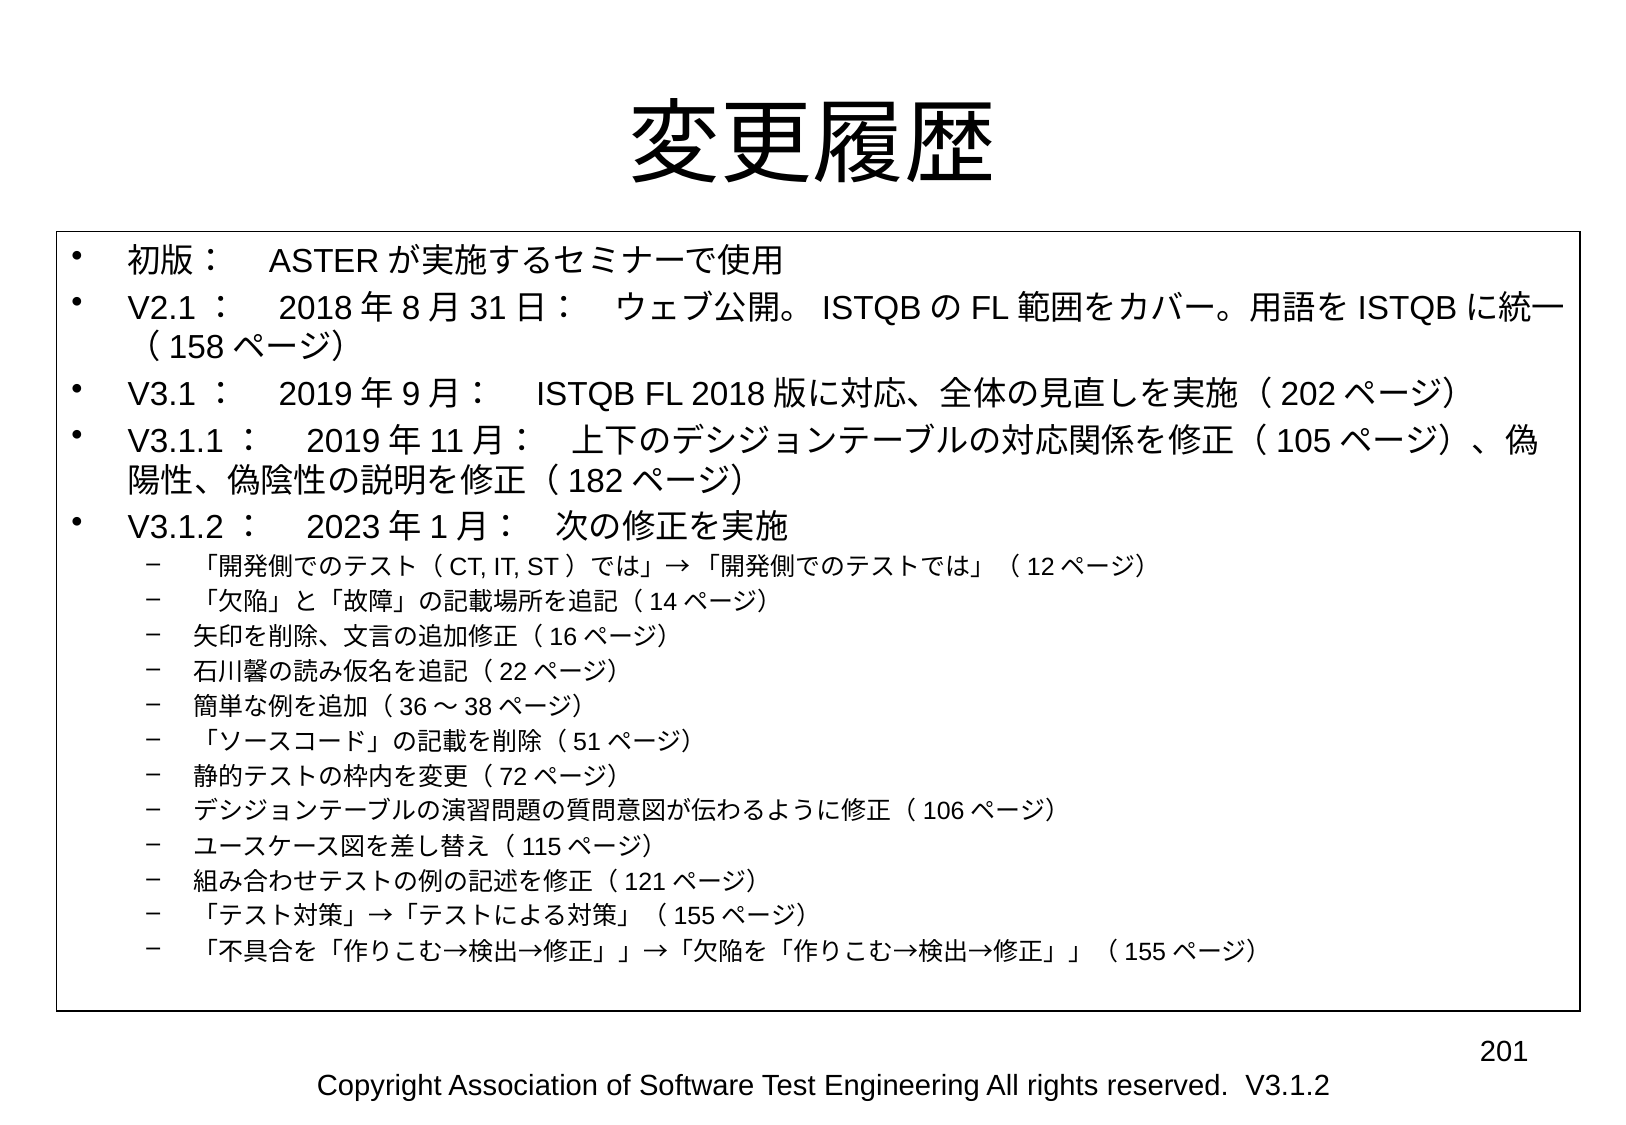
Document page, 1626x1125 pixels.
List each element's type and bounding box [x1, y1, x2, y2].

title [80, 44, 1544, 231]
footer [233, 1058, 1164, 1103]
list [56, 231, 1581, 1012]
slide_number [1164, 1024, 1544, 1103]
